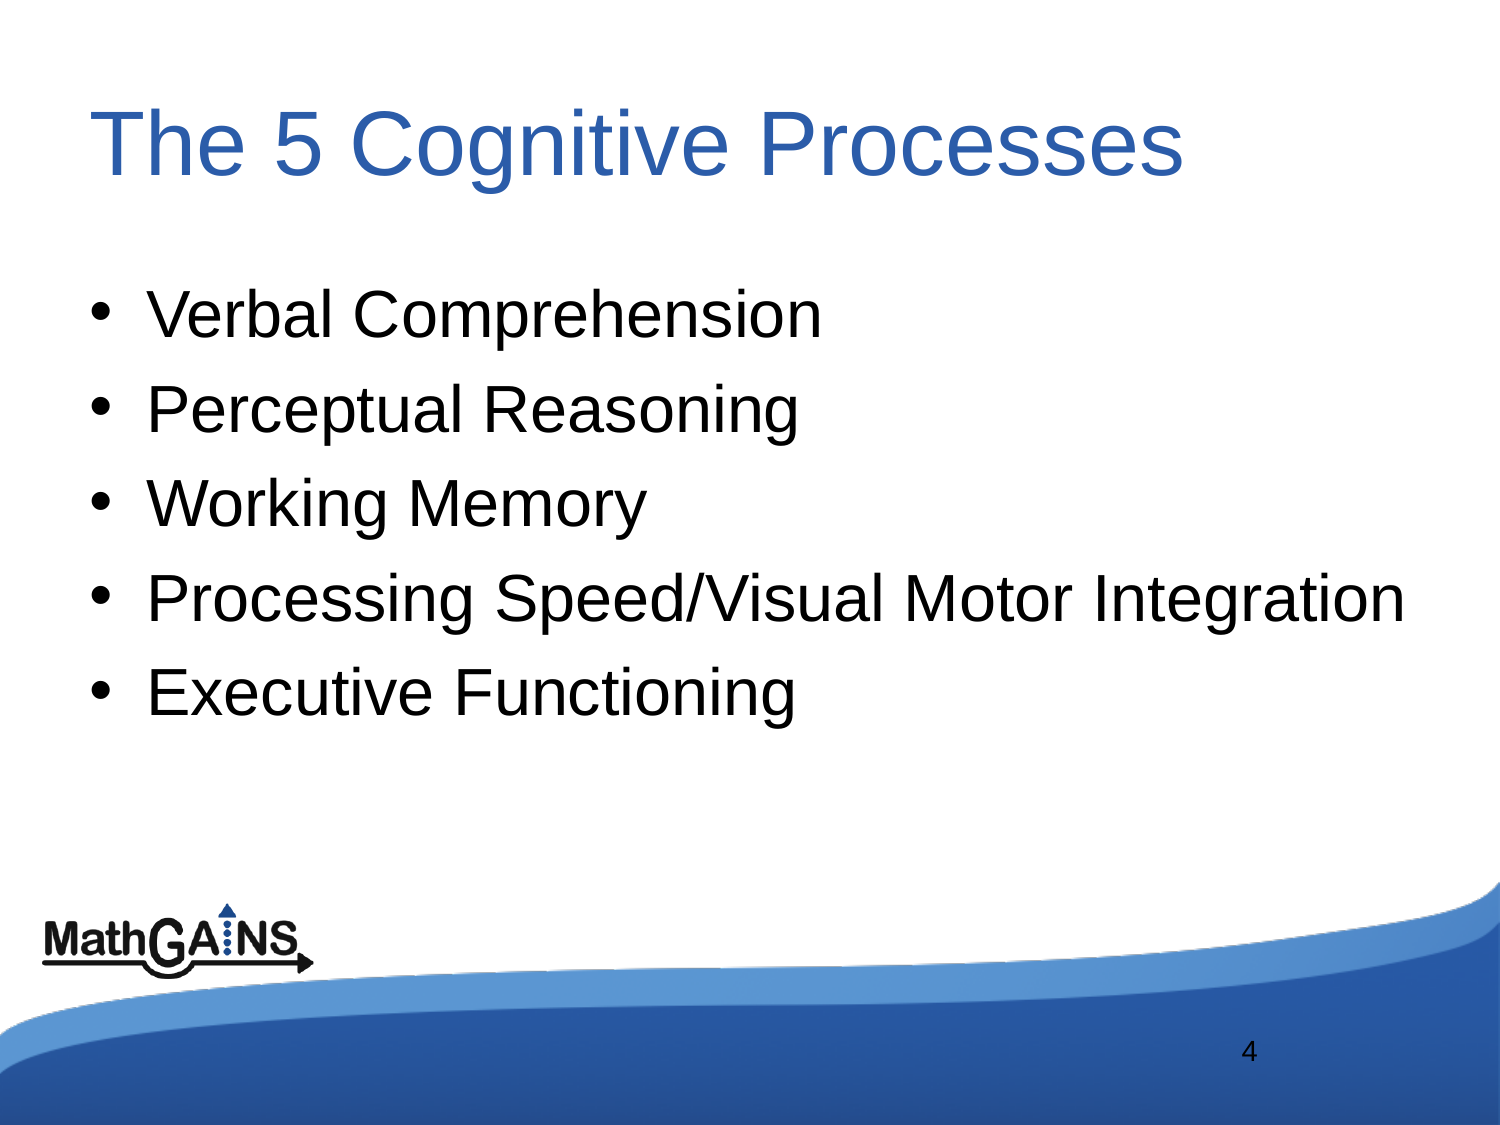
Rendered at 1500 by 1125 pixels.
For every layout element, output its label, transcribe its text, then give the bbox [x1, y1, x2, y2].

title The 5 Cognitive Processes [74, 14, 1426, 261]
slide_number 4 [1223, 1023, 1277, 1075]
list Verbal Comprehension Perceptual Reasoning Working Memory Processing Speed/Visual Motor Integration Executive Functioning [74, 261, 1426, 751]
picture [0, 878, 1500, 1125]
